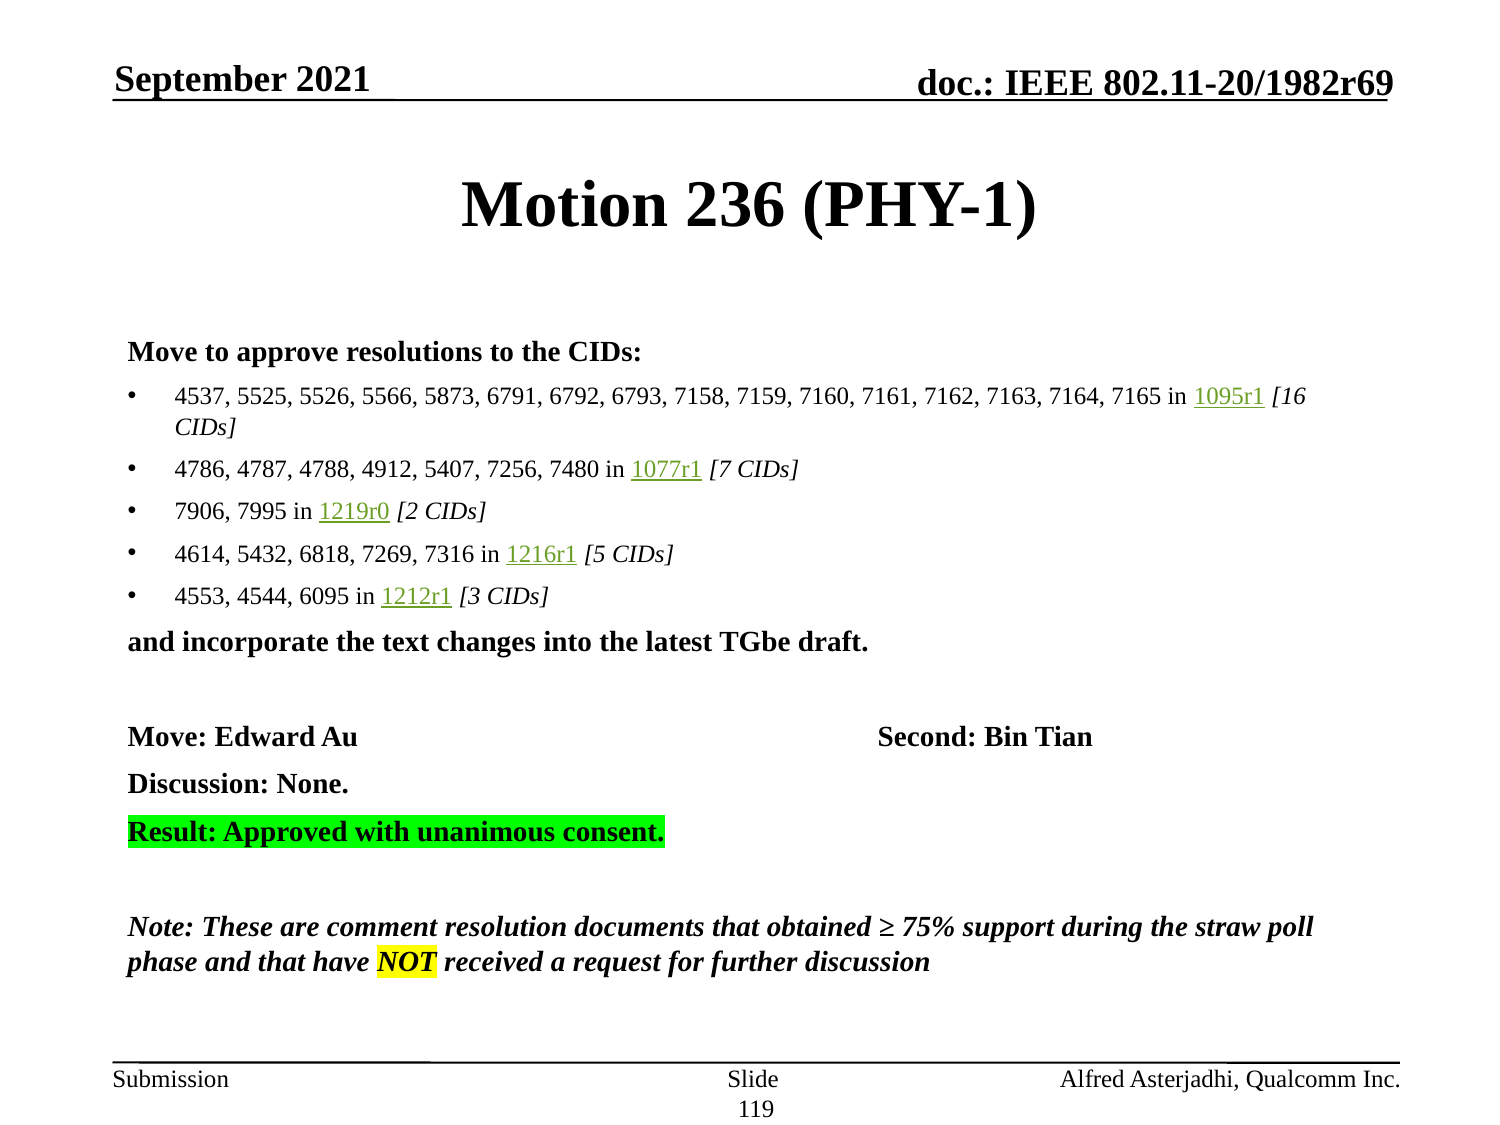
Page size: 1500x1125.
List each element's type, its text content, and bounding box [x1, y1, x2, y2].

slide_number Slide 119 [712, 1061, 800, 1123]
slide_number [114, 54, 423, 100]
title Motion 236 (PHY-1) [112, 112, 1388, 288]
list Move to approve resolutions to the CIDs: 4537, 5525, 5526, 5566, 5873, 6791, 6792, 6793, 7158, 7159, 7160, 7161, 7162, 7163, 7164, 7165 in 1095r1 [16 CIDs] 4786, 4787, 4788, 4912, 5407, 7256, 7480 in 1077r1 [7 CIDs] 7906, 7995 in 1219r0 [2 CIDs] 4614, 5432, 6818, 7269, 7316 in 1216r1 [5 CIDs] 4553, 4544, 6095 in 1212r1 [3 CIDs] and incorporate the text changes into the latest TGbe draft. Move: Edward Au Second: Bin Tian Discussion: None. Result: Approved with unanimous consent. Note: These are comment resolution documents that obtained ≥ 75% support during the straw poll phase and that have NOT received a request for further discussion [112, 324, 1388, 1063]
footer Alfred Asterjadhi, Qualcomm Inc. [878, 1061, 1402, 1093]
